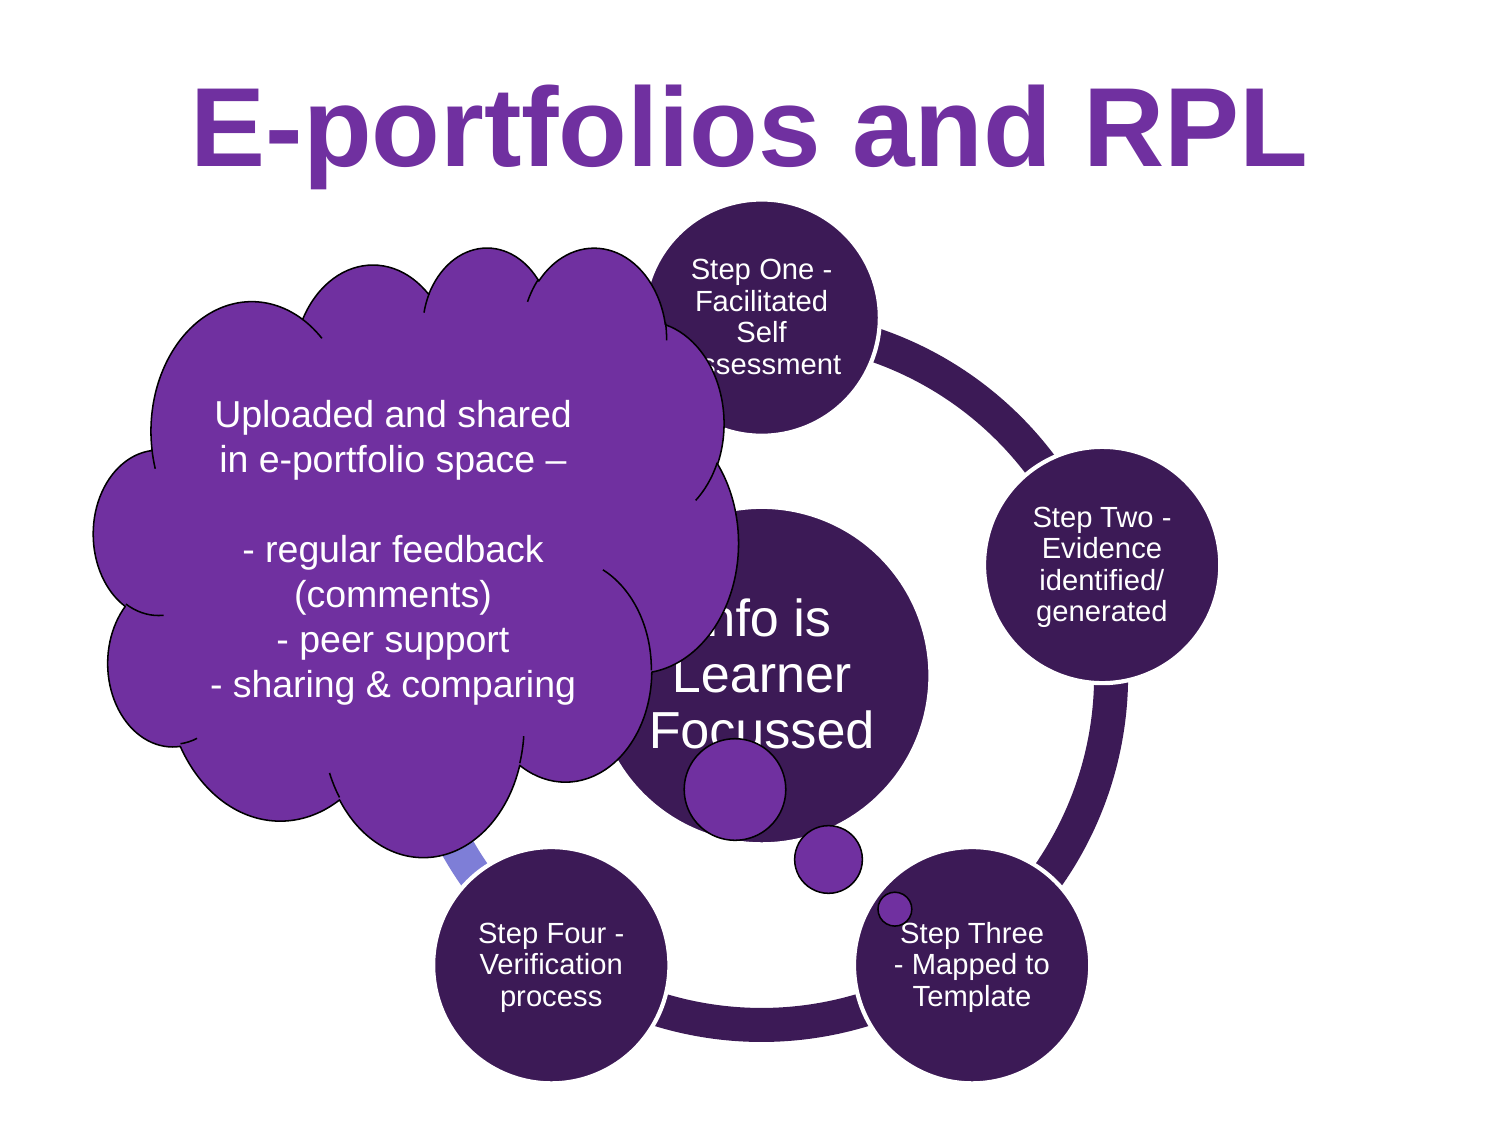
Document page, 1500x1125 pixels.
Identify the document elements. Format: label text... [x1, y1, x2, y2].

text_box E-portfolios and RPL [175, 46, 1325, 197]
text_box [81, 198, 1442, 1091]
